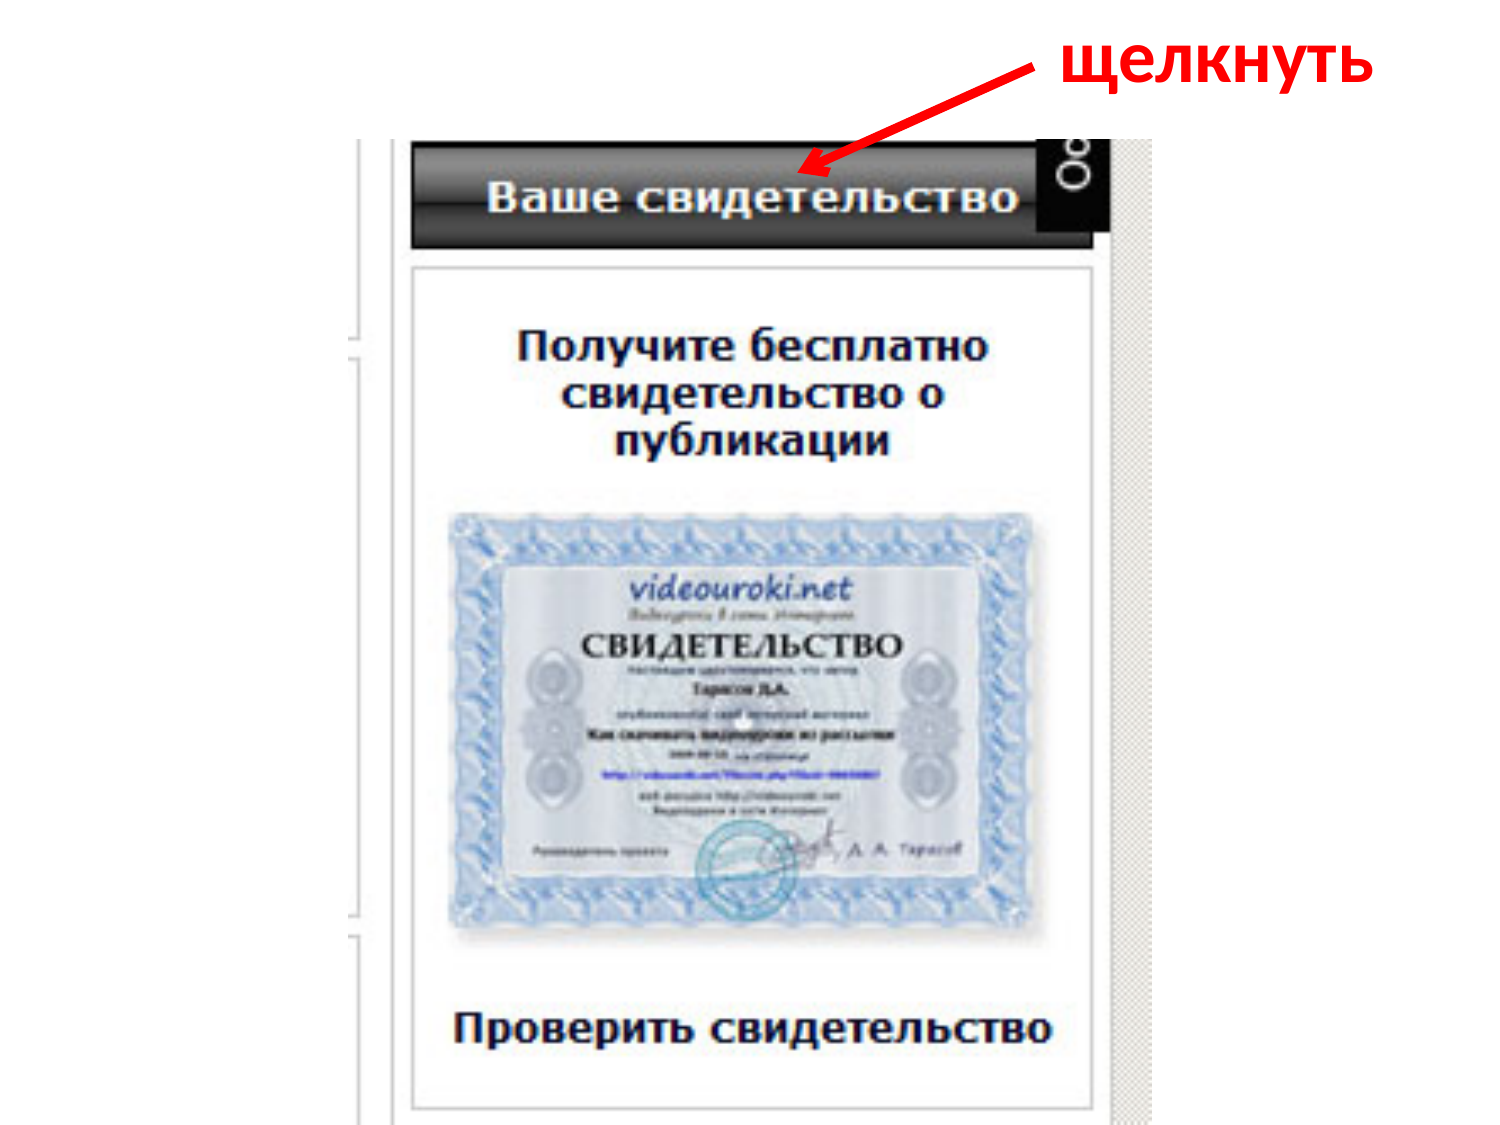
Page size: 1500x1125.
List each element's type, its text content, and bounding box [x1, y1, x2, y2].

picture [348, 139, 1152, 1125]
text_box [796, 66, 1034, 173]
text_box щелкнуть [1045, 0, 1400, 105]
